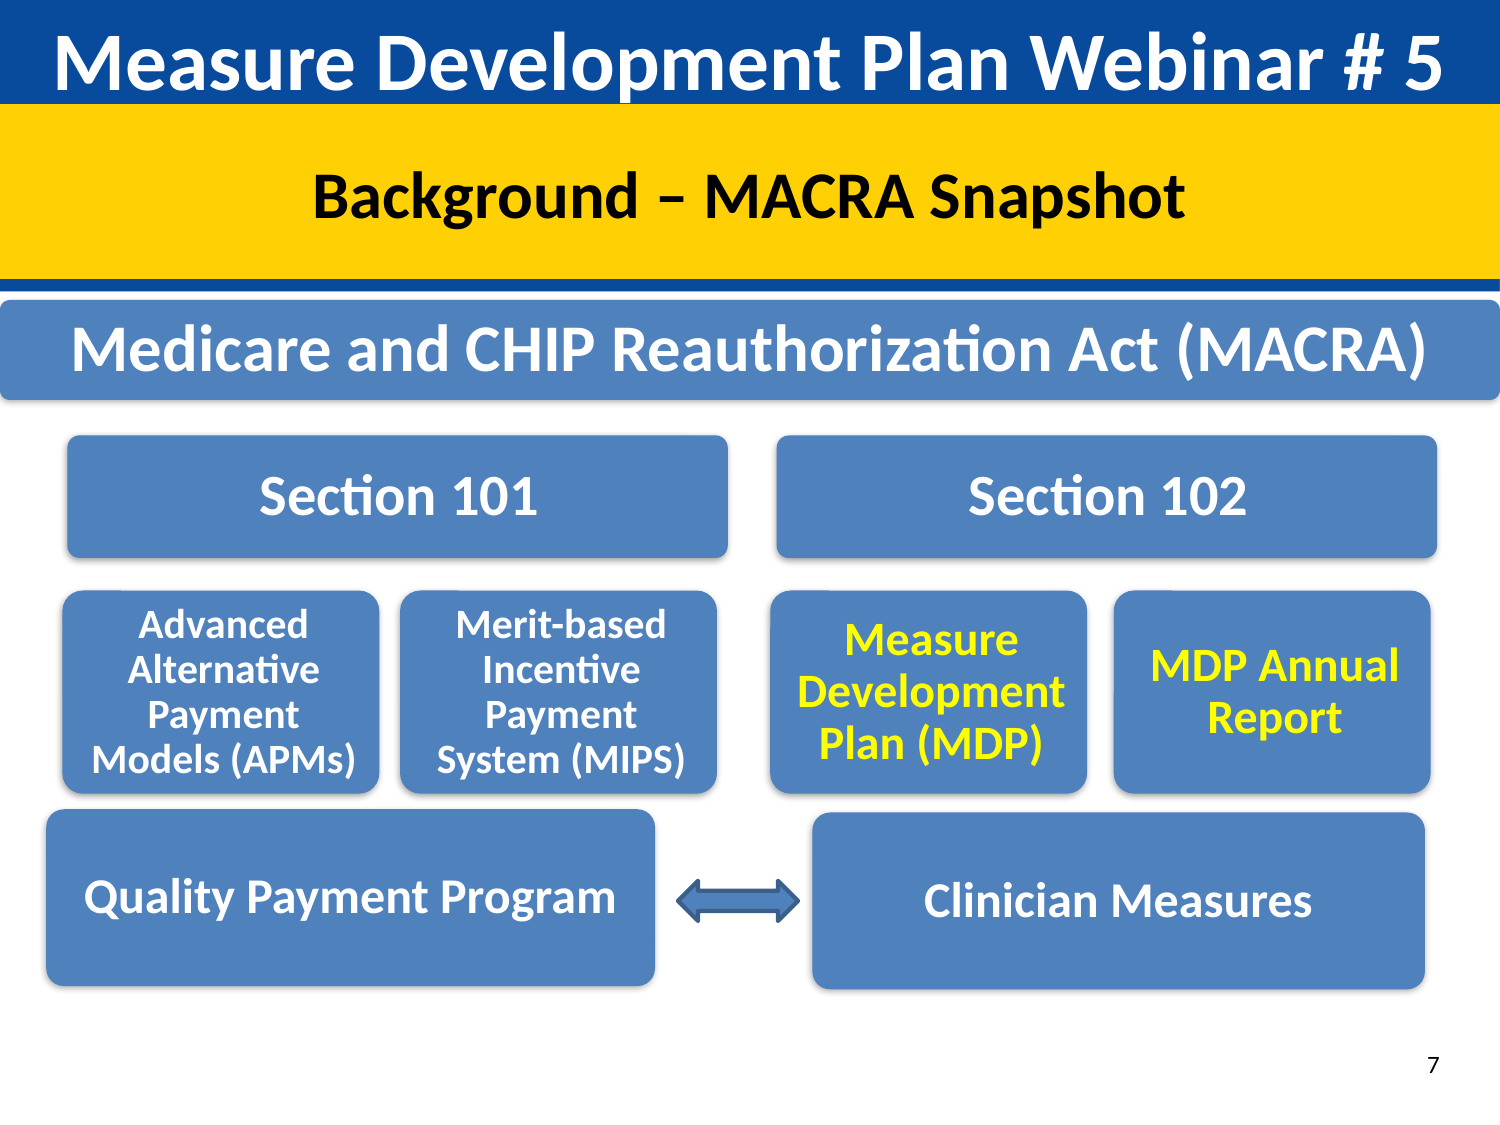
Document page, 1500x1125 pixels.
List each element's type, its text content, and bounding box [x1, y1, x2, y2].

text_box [45, 808, 656, 987]
text_box [675, 878, 801, 923]
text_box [812, 812, 1426, 990]
title Measure Development Plan Webinar # 5 [0, 0, 1500, 104]
text_box Background – MACRA Snapshot [0, 117, 1500, 279]
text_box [0, 299, 1500, 401]
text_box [62, 415, 1438, 794]
